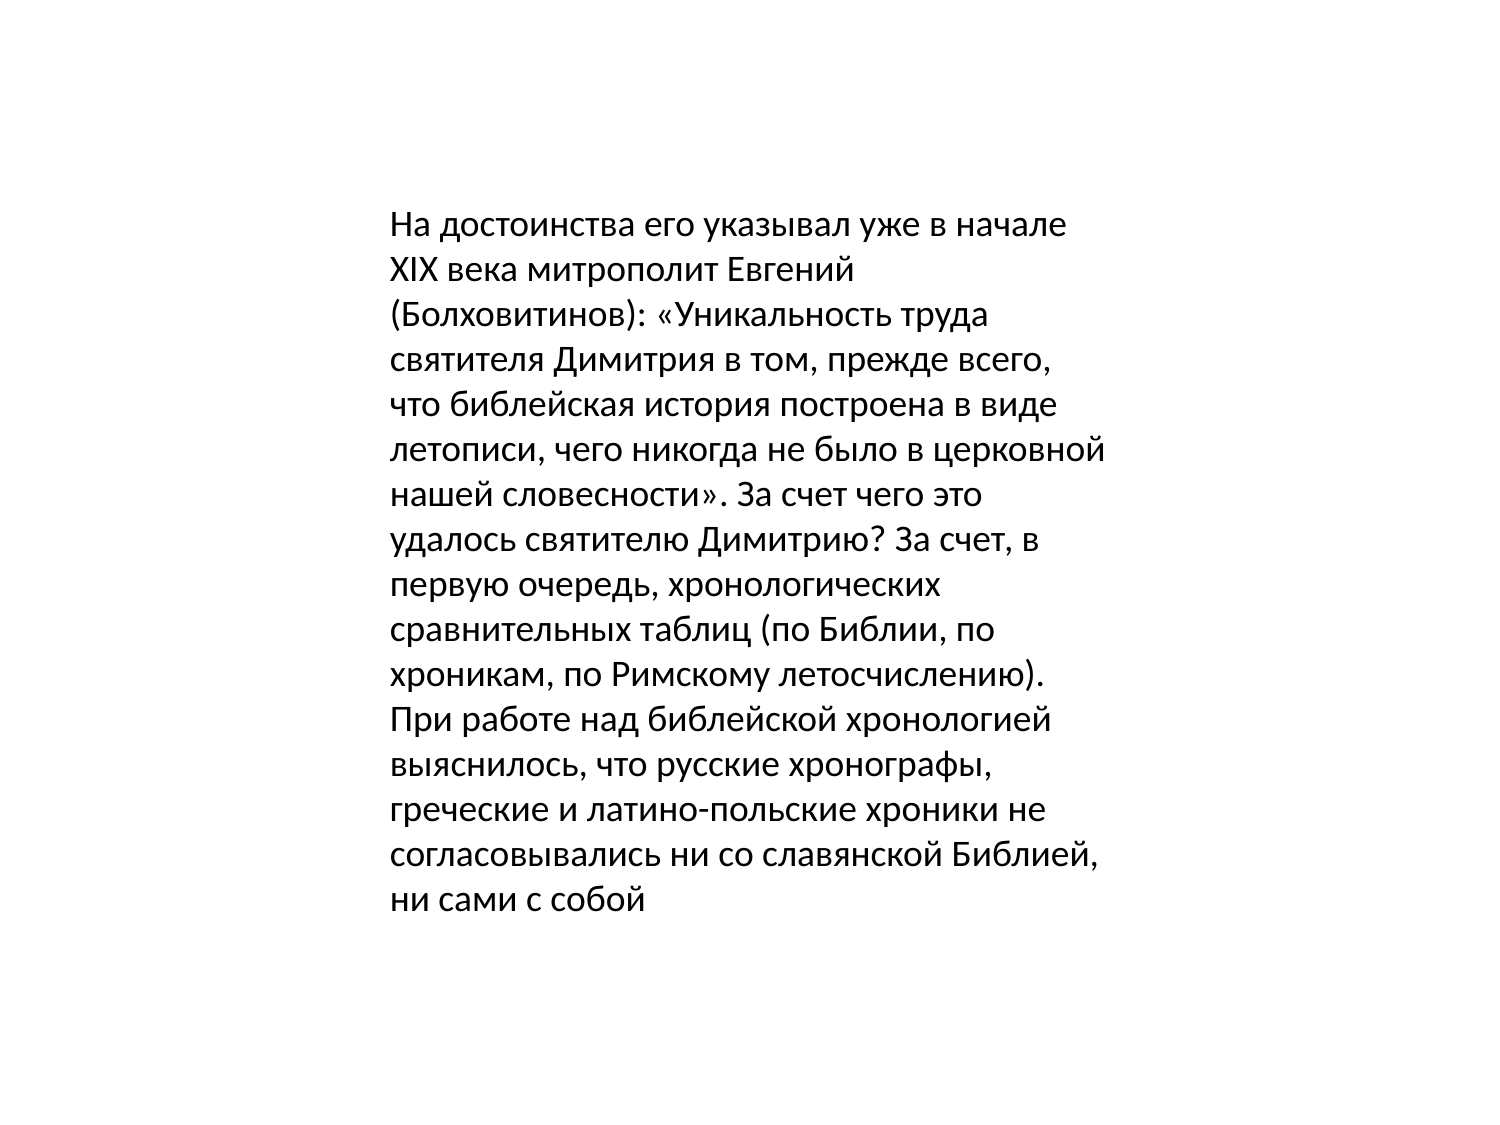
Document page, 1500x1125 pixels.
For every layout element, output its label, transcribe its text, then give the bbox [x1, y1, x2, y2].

text_box На достоинства его указывал уже в начале ХIХ века митрополит Евгений (Болховитинов): «Уникальность труда святителя Димитрия в том, прежде всего, что библейская история построена в виде летописи, чего никогда не было в церковной нашей словесности». За счет чего это удалось святителю Димитрию? За счет, в первую очередь, хронологических сравнительных таблиц (по Библии, по хроникам, по Римскому летосчислению). При работе над библейской хронологией выяснилось, что русские хронографы, греческие и латино-польские хроники не согласовывались ни со славянской Библией, ни сами с собой [374, 191, 1125, 927]
